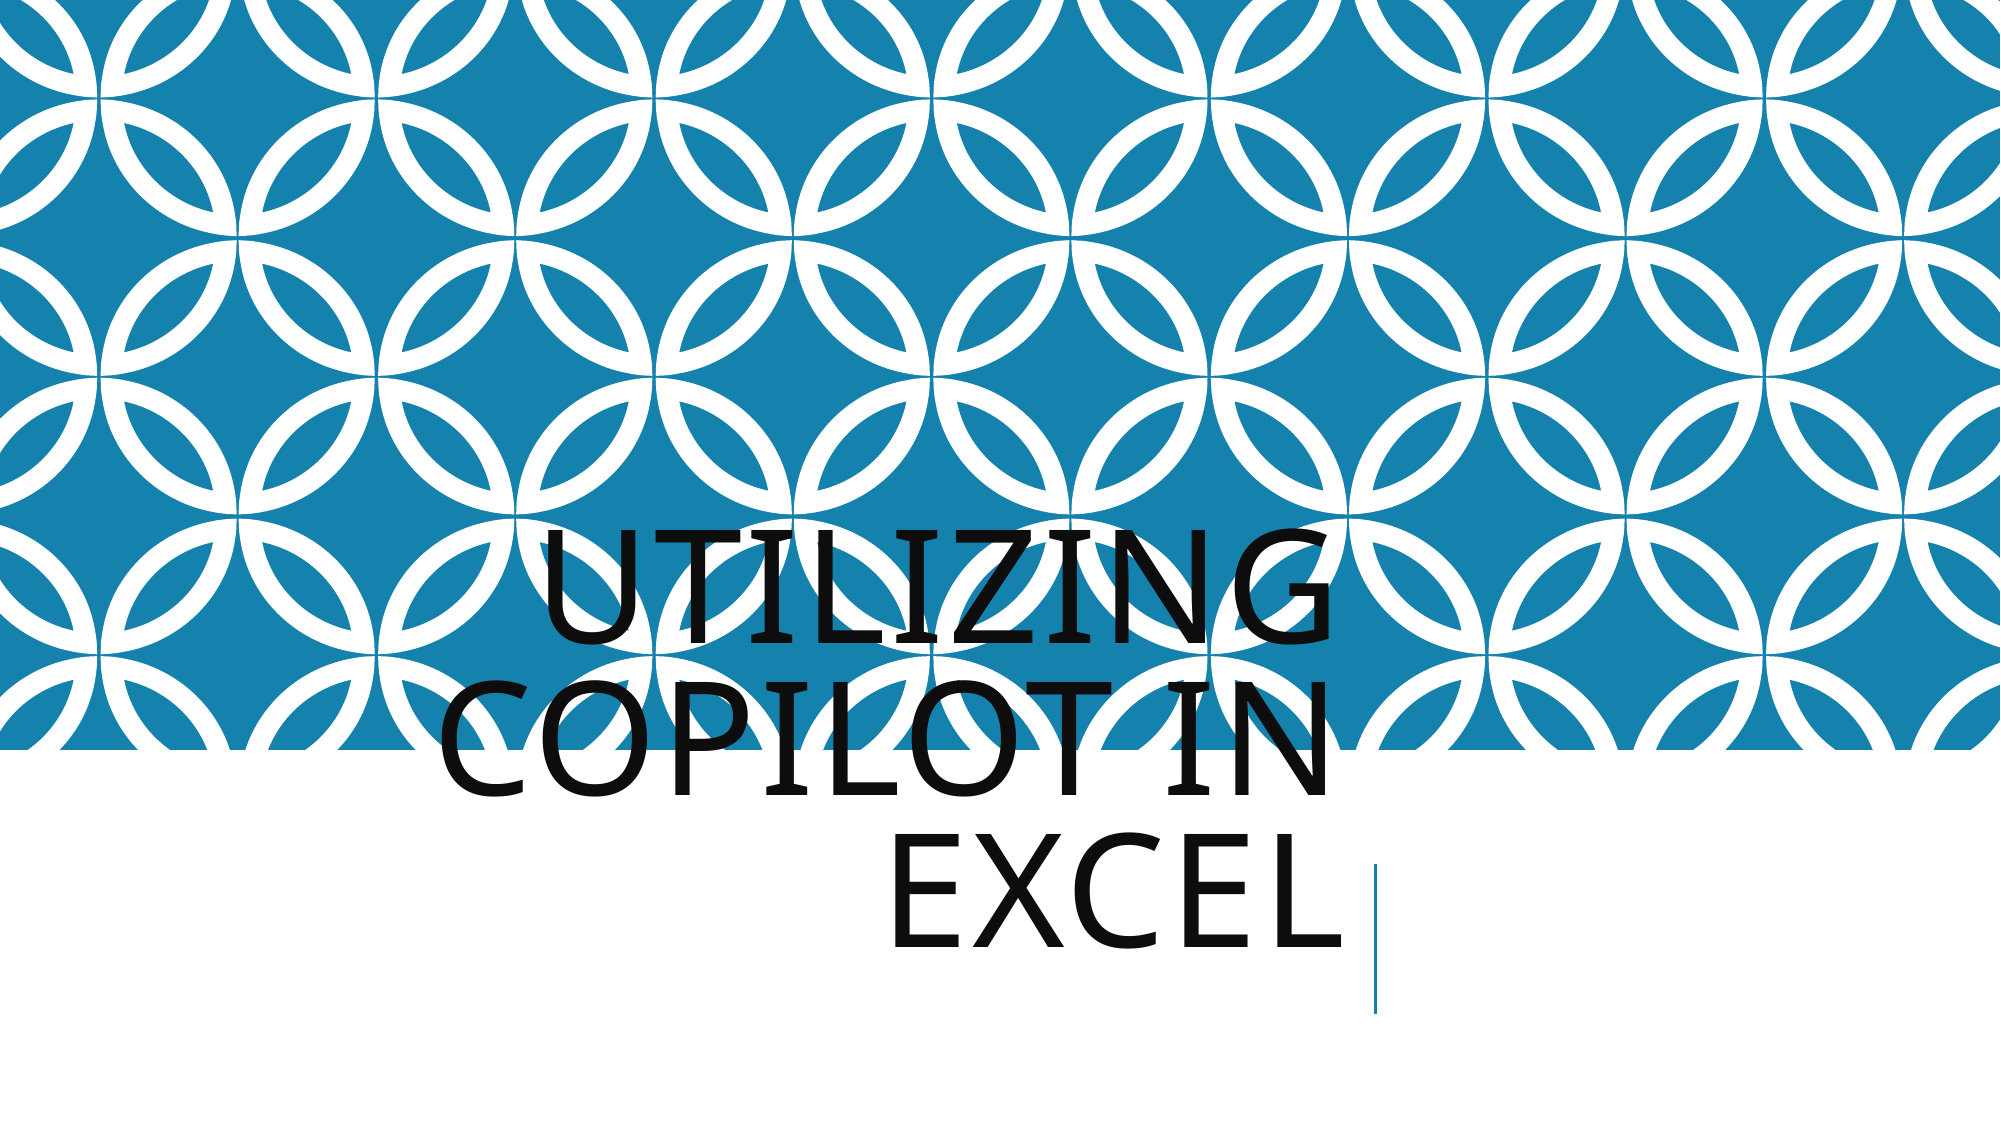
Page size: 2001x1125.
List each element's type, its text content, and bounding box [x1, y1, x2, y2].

title Utilizing Copilot in Excel [114, 187, 1361, 986]
